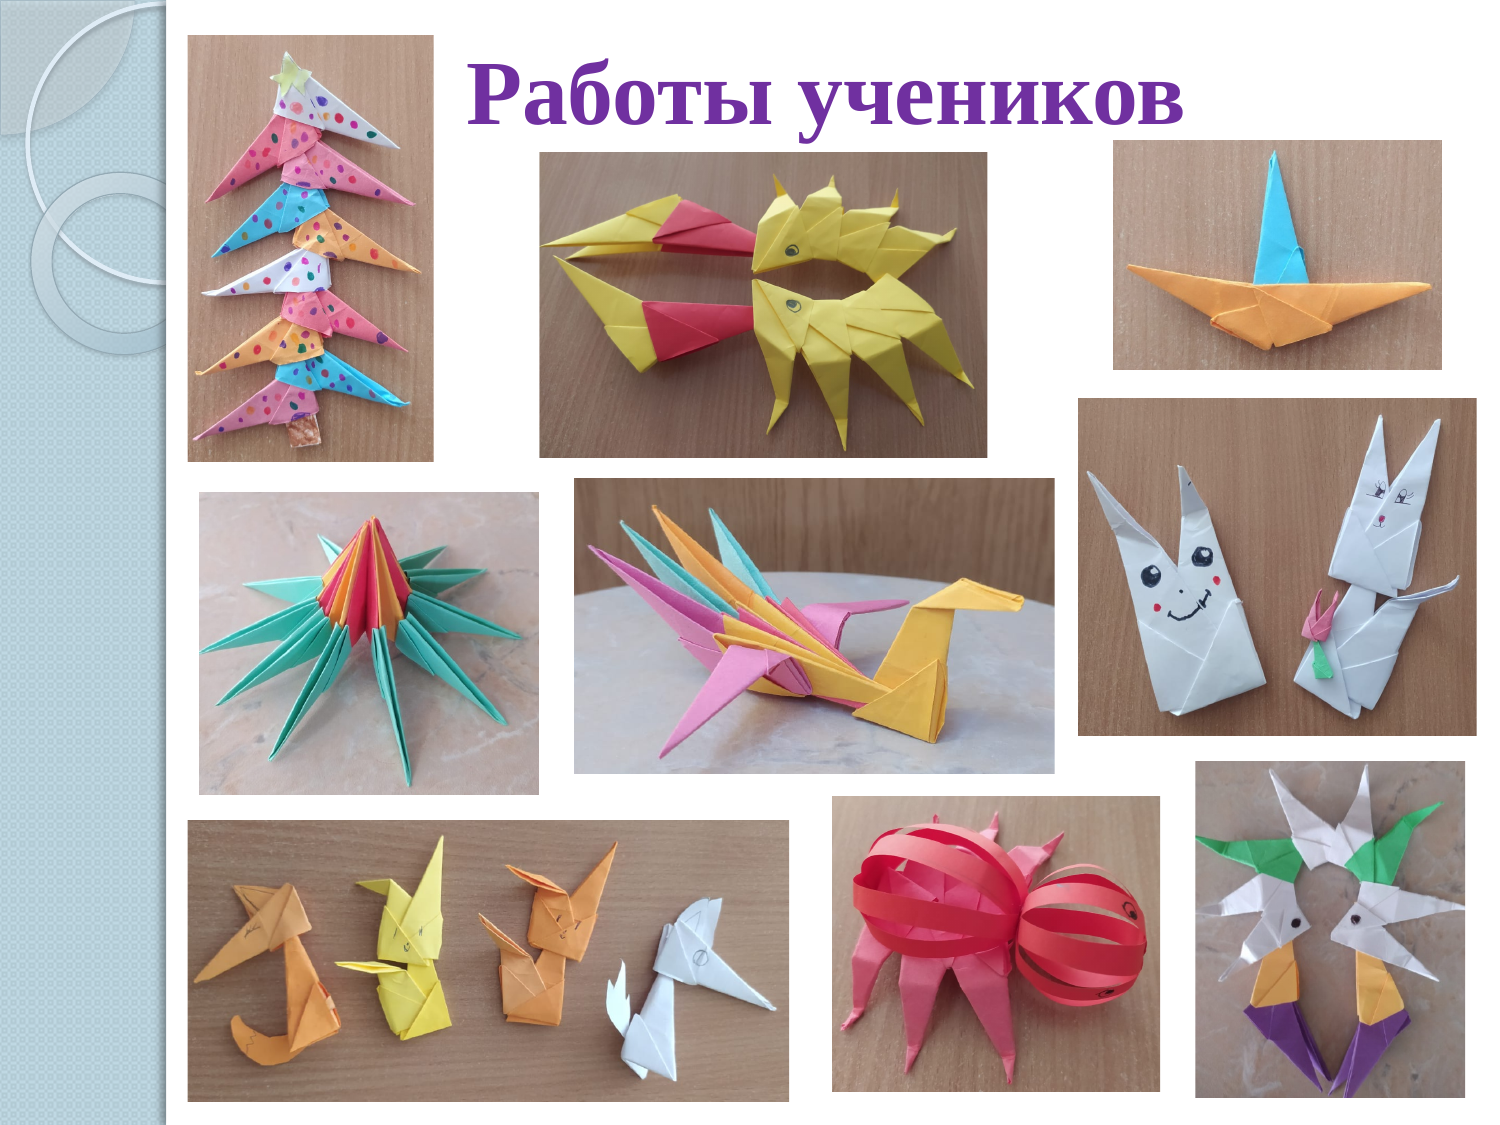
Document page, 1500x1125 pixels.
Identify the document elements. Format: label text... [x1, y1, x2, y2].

picture [1195, 761, 1466, 1098]
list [1112, 140, 1442, 370]
picture [831, 796, 1161, 1092]
picture [187, 34, 434, 462]
picture [187, 80, 1055, 1125]
title Работы учеников [187, 23, 1465, 153]
picture [1077, 398, 1477, 736]
